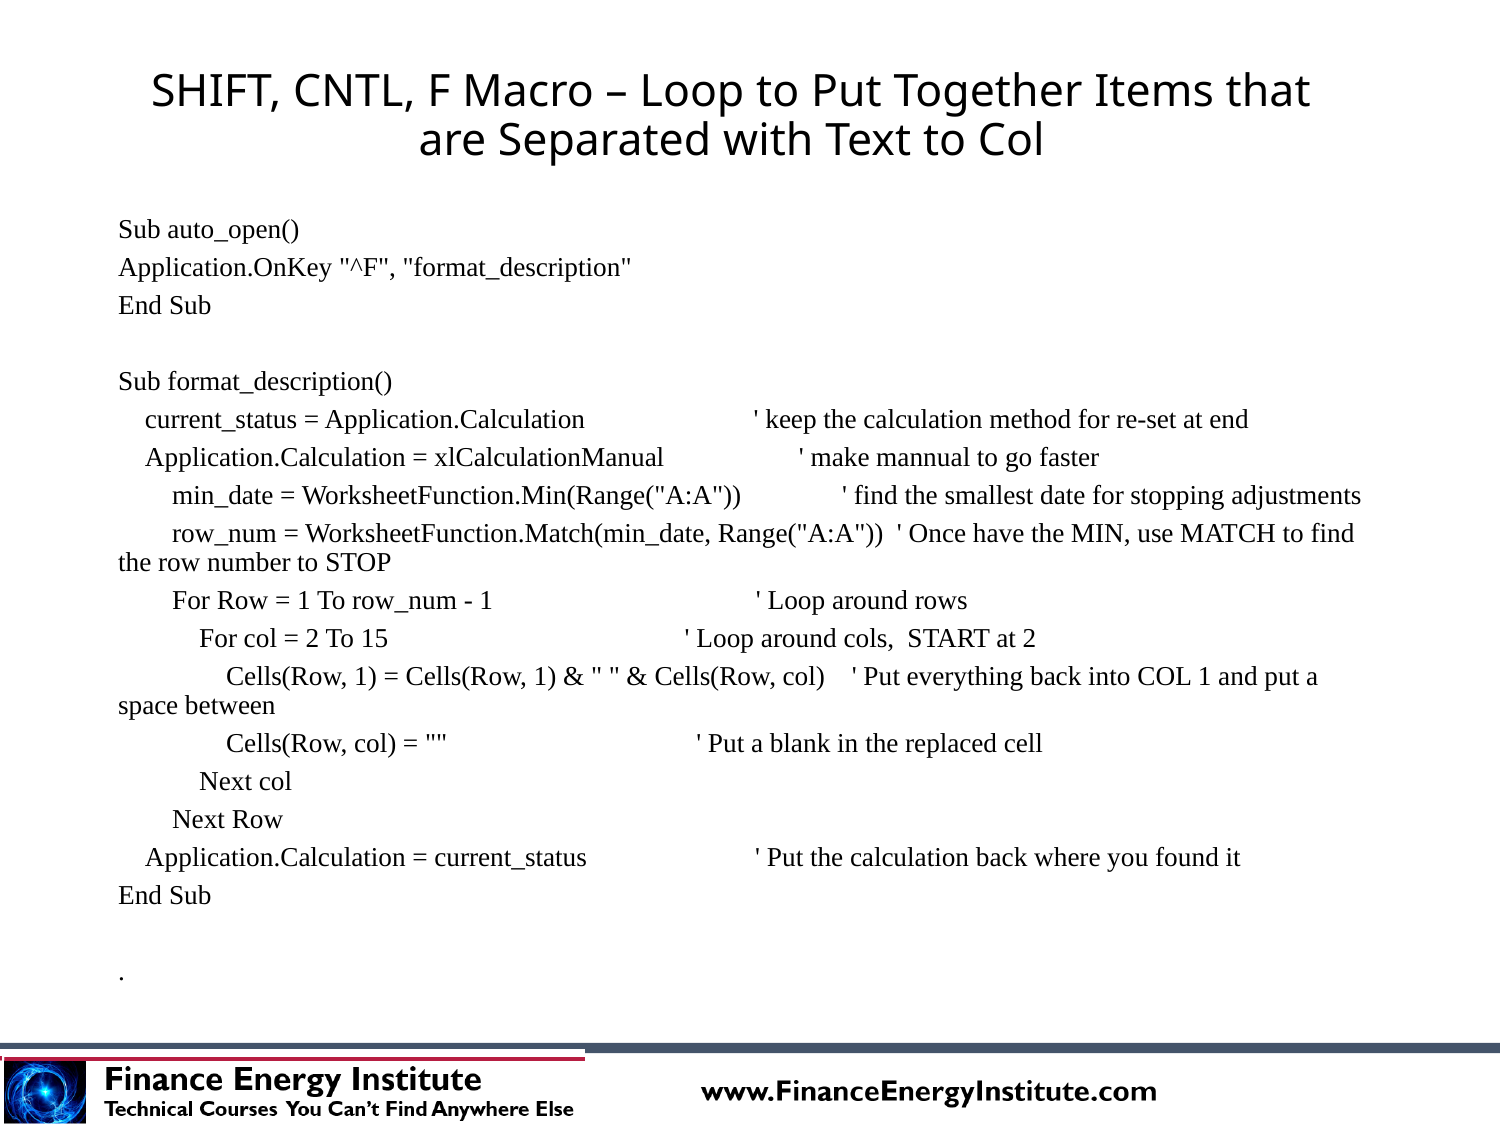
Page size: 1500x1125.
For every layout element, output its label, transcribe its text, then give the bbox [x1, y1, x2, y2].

picture [696, 1074, 1166, 1112]
picture [0, 1049, 585, 1125]
list Sub auto_open() Application.OnKey "^F", "format_description" End Sub Sub format_description() current_status = Application.Calculation ' keep the calculation method for re-set at end Application.Calculation = xlCalculationManual ' make mannual to go faster min_date = WorksheetFunction.Min(Range("A:A")) ' find the smallest date for stopping adjustments row_num = WorksheetFunction.Match(min_date, Range("A:A")) ' Once have the MIN, use MATCH to find the row number to STOP For Row = 1 To row_num - 1 ' Loop around rows For col = 2 To 15 ' Loop around cols, START at 2 Cells(Row, 1) = Cells(Row, 1) & " " & Cells(Row, col) ' Put everything back into COL 1 and put a space between Cells(Row, col) = "" ' Put a blank in the replaced cell Next col Next Row Application.Calculation = current_status ' Put the calculation back where you found it End Sub . [103, 207, 1400, 1014]
title SHIFT, CNTL, F Macro – Loop to Put Together Items that are Separated with Text to Col [103, 59, 1361, 174]
